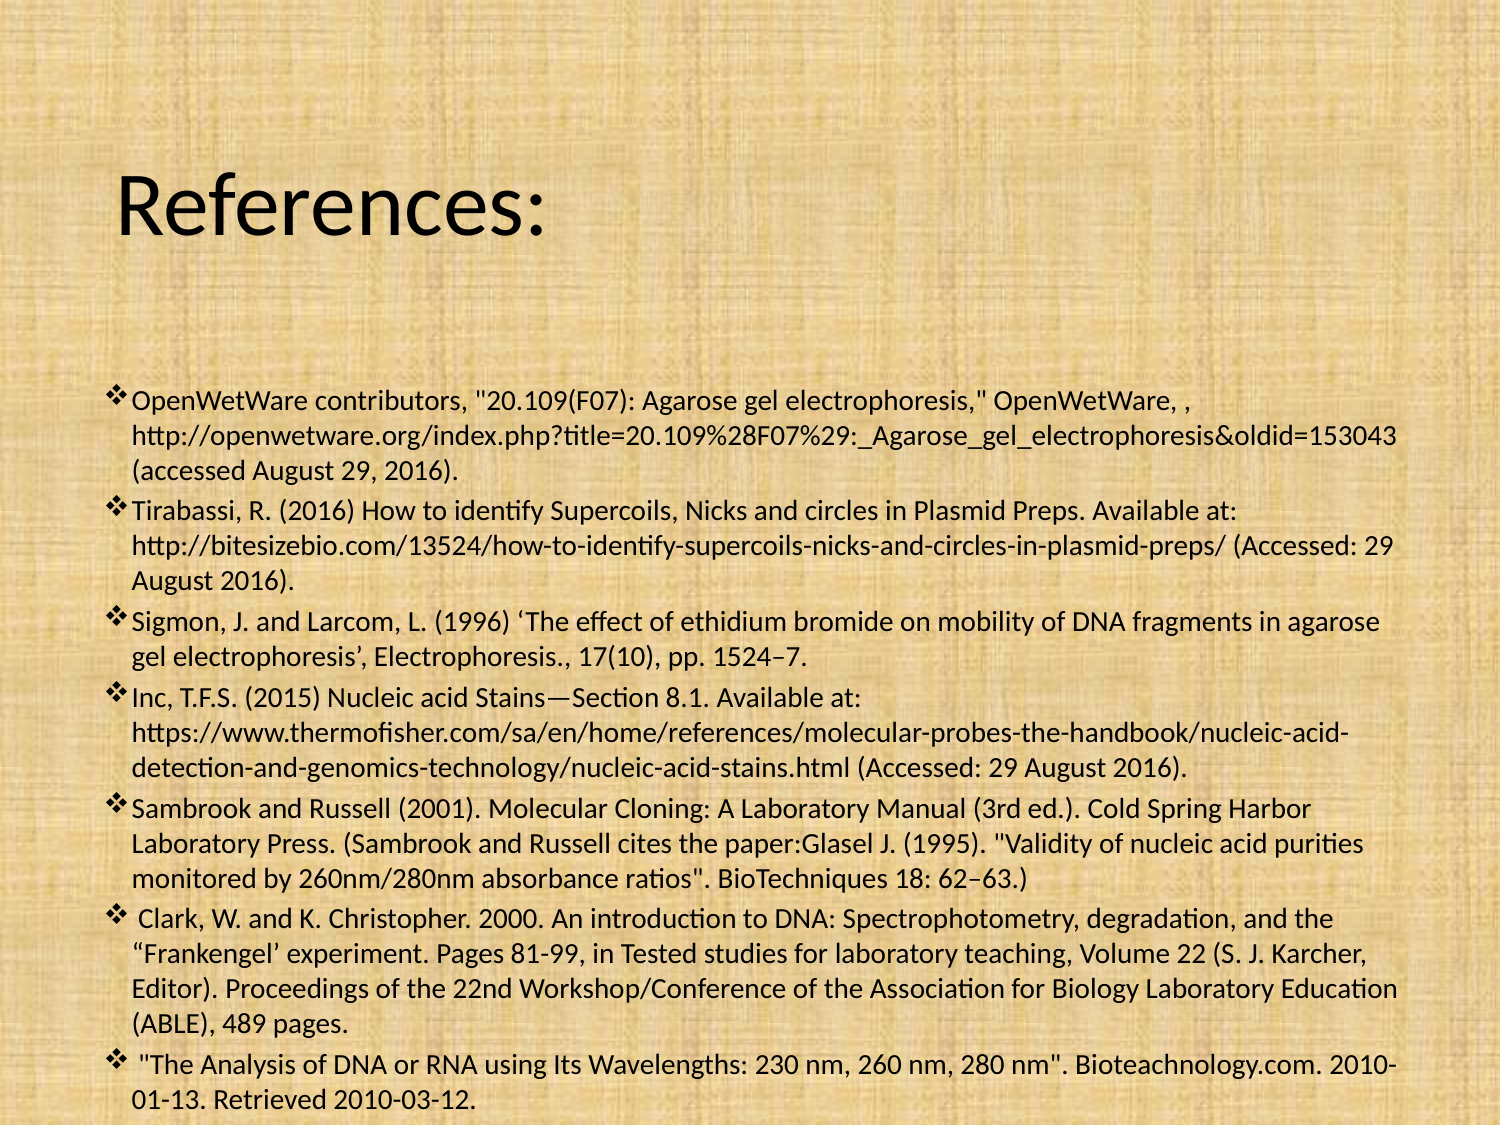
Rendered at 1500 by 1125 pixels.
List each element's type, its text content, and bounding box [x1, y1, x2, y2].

title References: [100, 78, 1376, 320]
subtitle OpenWetWare contributors, "20.109(F07): Agarose gel electrophoresis," OpenWetWare, , http://openwetware.org/index.php?title=20.109%28F07%29:_Agarose_gel_electrophoresis&oldid=153043 (accessed August 29, 2016). Tirabassi, R. (2016) How to identify Supercoils, Nicks and circles in Plasmid Preps. Available at: http://bitesizebio.com/13524/how-to-identify-supercoils-nicks-and-circles-in-plasmid-preps/ (Accessed: 29 August 2016). Sigmon, J. and Larcom, L. (1996) ‘The effect of ethidium bromide on mobility of DNA fragments in agarose gel electrophoresis’, Electrophoresis., 17(10), pp. 1524–7. Inc, T.F.S. (2015) Nucleic acid Stains—Section 8.1. Available at: https://www.thermofisher.com/sa/en/home/references/molecular-probes-the-handbook/nucleic-acid-detection-and-genomics-technology/nucleic-acid-stains.html (Accessed: 29 August 2016). Sambrook and Russell (2001). Molecular Cloning: A Laboratory Manual (3rd ed.). Cold Spring Harbor Laboratory Press. (Sambrook and Russell cites the paper:Glasel J. (1995). "Validity of nucleic acid purities monitored by 260nm/280nm absorbance ratios". BioTechniques 18: 62–63.) Clark, W. and K. Christopher. 2000. An introduction to DNA: Spectrophotometry, degradation, and the “Frankengel’ experiment. Pages 81-99, in Tested studies for laboratory teaching, Volume 22 (S. J. Karcher, Editor). Proceedings of the 22nd Workshop/Conference of the Association for Biology Laboratory Education (ABLE), 489 pages. "The Analysis of DNA or RNA using Its Wavelengths: 230 nm, 260 nm, 280 nm". Bioteachnology.com. 2010-01-13. Retrieved 2010-03-12. [88, 373, 1436, 1024]
picture [0, 0, 1500, 1125]
